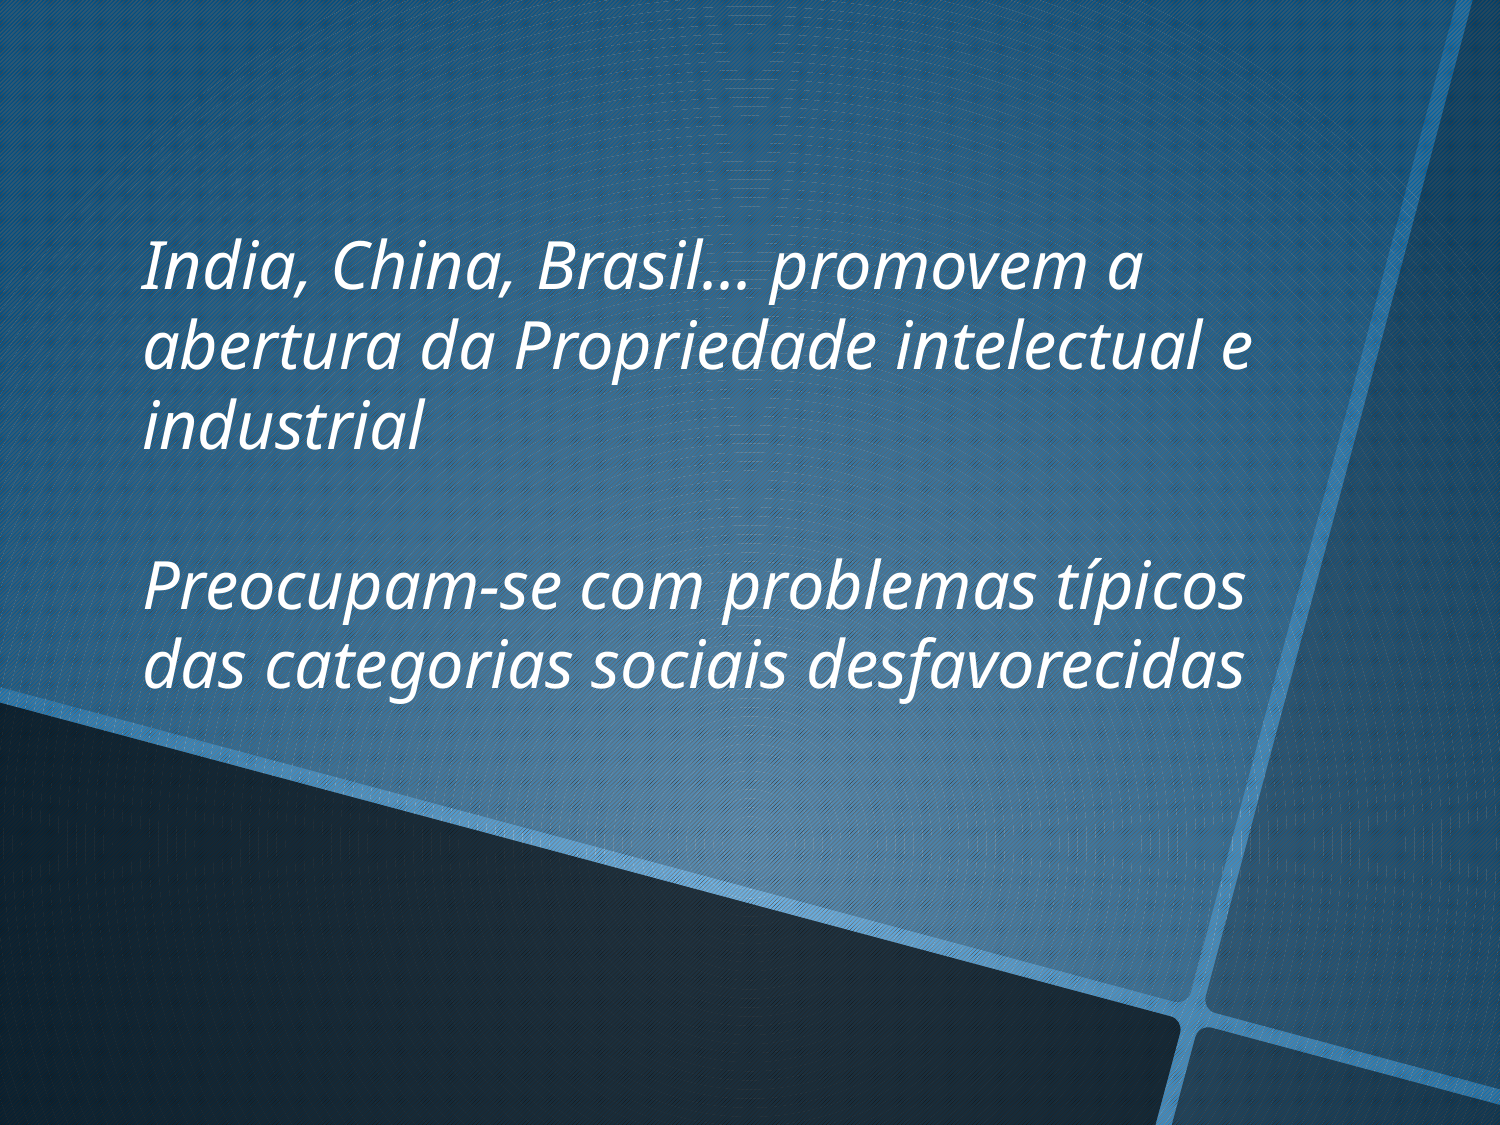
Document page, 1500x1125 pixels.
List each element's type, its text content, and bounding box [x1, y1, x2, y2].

text_box India, China, Brasil... promovem a abertura da Propriedade intelectual e industrial Preocupam-se com problemas típicos das categorias sociais desfavorecidas [127, 215, 1336, 710]
